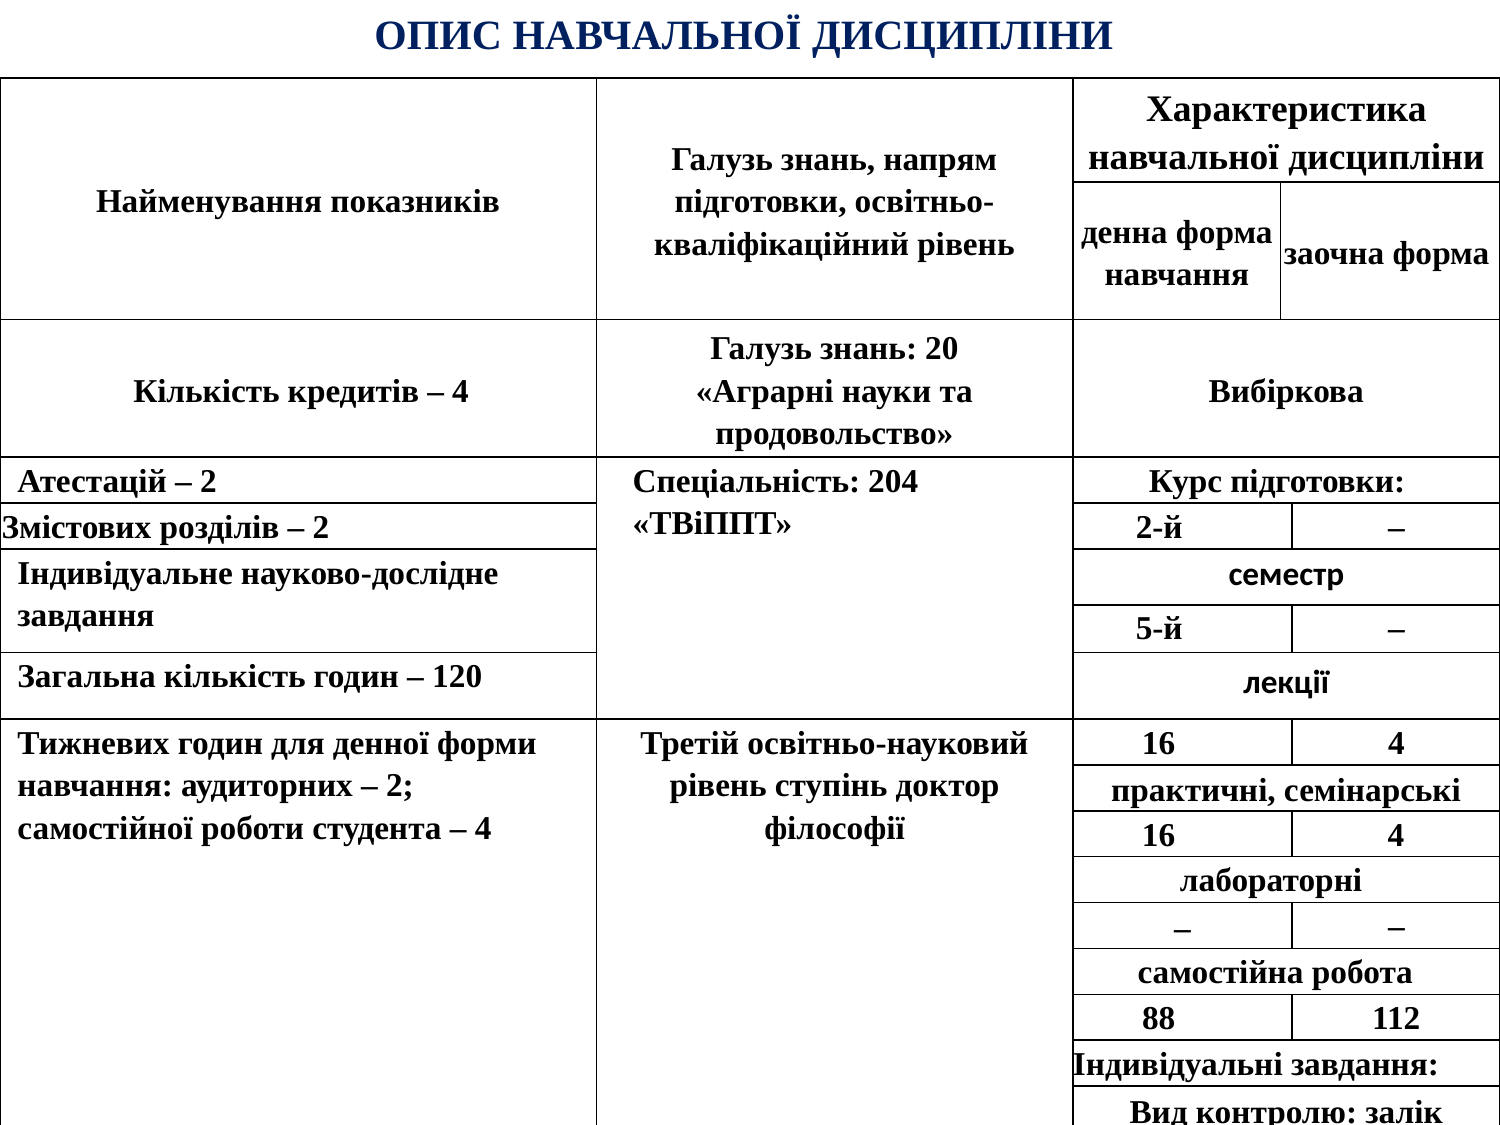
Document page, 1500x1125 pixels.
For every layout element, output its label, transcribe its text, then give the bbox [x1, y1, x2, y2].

table_cell – [1293, 606, 1499, 652]
table_cell 88 [1074, 995, 1291, 1039]
table_cell Спеціальність: 204 «ТВіППТ» [597, 458, 1072, 718]
table_cell Кількість кредитів – 4 [1, 320, 596, 456]
table_cell Третій освітньо-науковий рівень ступінь доктор філософії [597, 720, 1072, 1125]
table_cell Індивідуальне науково-дослідне завдання [1, 550, 596, 652]
table_cell заочна форма [1281, 183, 1499, 319]
table_cell Загальна кількість годин – 120 [1, 653, 596, 718]
table_cell денна форма навчання [1074, 183, 1280, 319]
table_cell Вибіркова [1074, 320, 1499, 456]
table_cell 112 [1293, 995, 1499, 1039]
table_header Галузь знань, напрям підготовки, освітньо-кваліфікаційний рівень [597, 79, 1072, 319]
table_cell самостійна робота [1074, 949, 1499, 994]
text_box ОПИС НАВЧАЛЬНОЇ ДИСЦИПЛІНИ [194, 0, 1294, 77]
table_cell 16 [1074, 812, 1291, 856]
table_header Найменування показників [1, 79, 596, 319]
table_cell Атестацій – 2 [1, 458, 596, 502]
table_cell – [1293, 504, 1499, 548]
table_cell лекції [1074, 653, 1499, 718]
table_cell практичні, семінарські [1074, 766, 1499, 810]
table_cell 2-й [1074, 504, 1291, 548]
table_cell – [1293, 903, 1499, 948]
table_cell Галузь знань: 20 «Аграрні науки та продовольство» [597, 320, 1072, 456]
table_cell Курс підготовки: [1074, 458, 1499, 502]
table_cell Змістових розділів – 2 [1, 504, 596, 548]
table_cell лабораторні [1074, 857, 1499, 902]
table_cell 16 [1074, 720, 1291, 764]
table_cell Вид контролю: залік [1074, 1087, 1499, 1125]
table_cell семестр [1074, 550, 1499, 604]
table_cell 4 [1293, 720, 1499, 764]
table_cell 4 [1293, 812, 1499, 856]
table_header Характеристика навчальної дисципліни [1074, 79, 1499, 181]
table_cell Індивідуальні завдання: [1074, 1041, 1499, 1085]
table_cell – [1074, 903, 1291, 948]
table_cell Тижневих годин для денної форми навчання: аудиторних – 2; самостійної роботи студента – 4 [1, 720, 596, 1125]
table_cell 5-й [1074, 606, 1291, 652]
